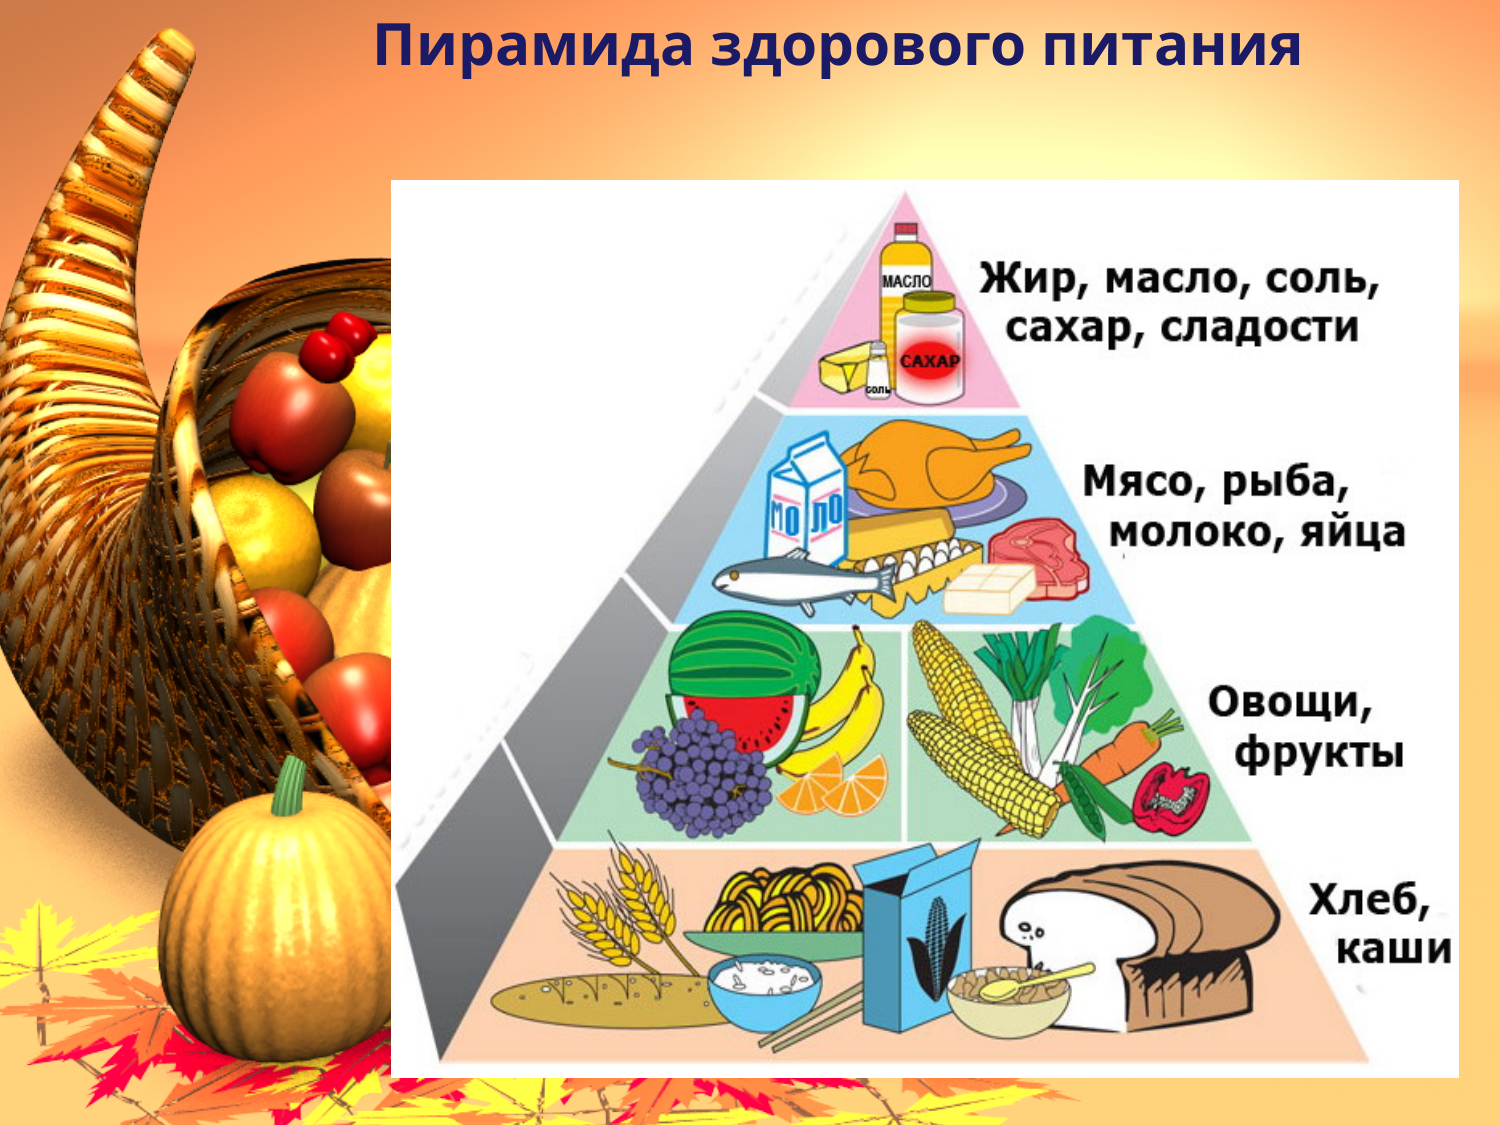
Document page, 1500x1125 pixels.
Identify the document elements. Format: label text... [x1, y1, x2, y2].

picture [0, 0, 1500, 1125]
text_box Пирамида здорового питания [1215, 0, 1459, 85]
